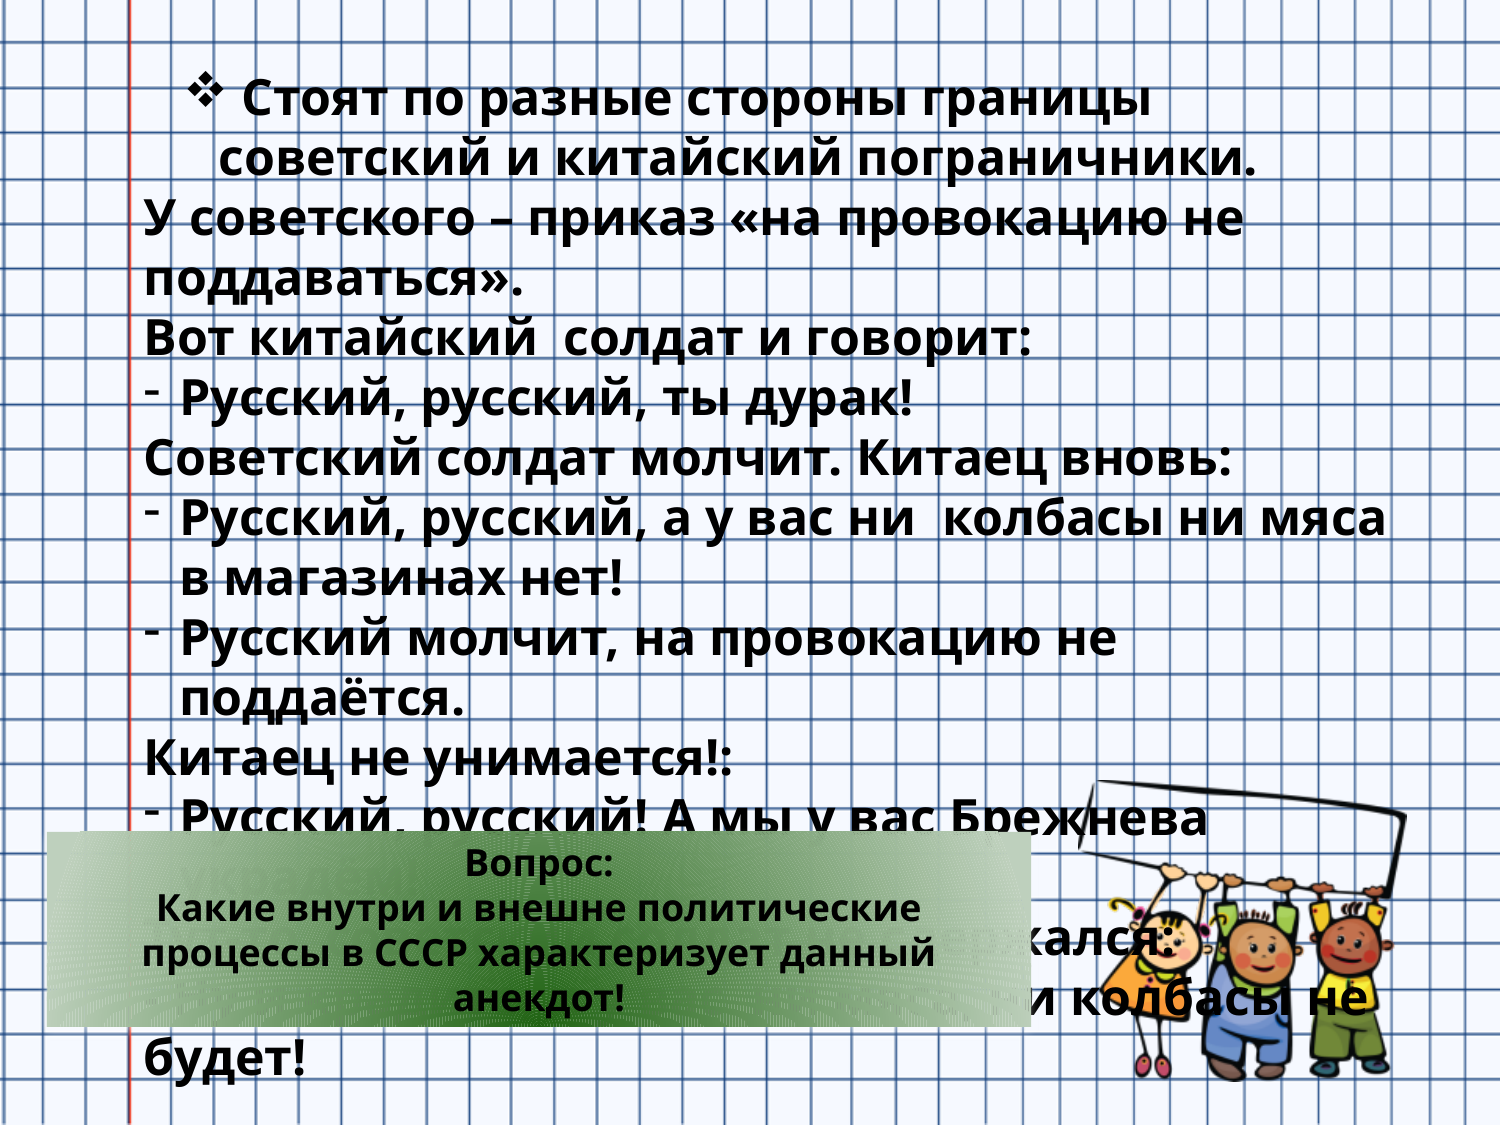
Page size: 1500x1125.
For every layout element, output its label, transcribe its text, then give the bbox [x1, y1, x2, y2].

picture [0, 0, 1500, 1125]
text_box Стоят по разные стороны границы советский и китайский пограничники. У советского – приказ «на провокацию не поддаваться». Вот китайский солдат и говорит: Русский, русский, ты дурак! Советский солдат молчит. Китаец вновь: Русский, русский, а у вас ни колбасы ни мяса в магазинах нет! Русский молчит, на провокацию не поддаётся. Китаец не унимается!: Русский, русский! А мы у вас Брежнева украдём! Тут-то советский солдат не сдержался: - Ну и крадите, и у вас ни мяса, ни колбасы не будет! [128, 58, 1430, 1125]
text_box Вопрос: Какие внутри и внешне политические процессы в СССР характеризует данный анекдот! [46, 831, 1032, 1027]
